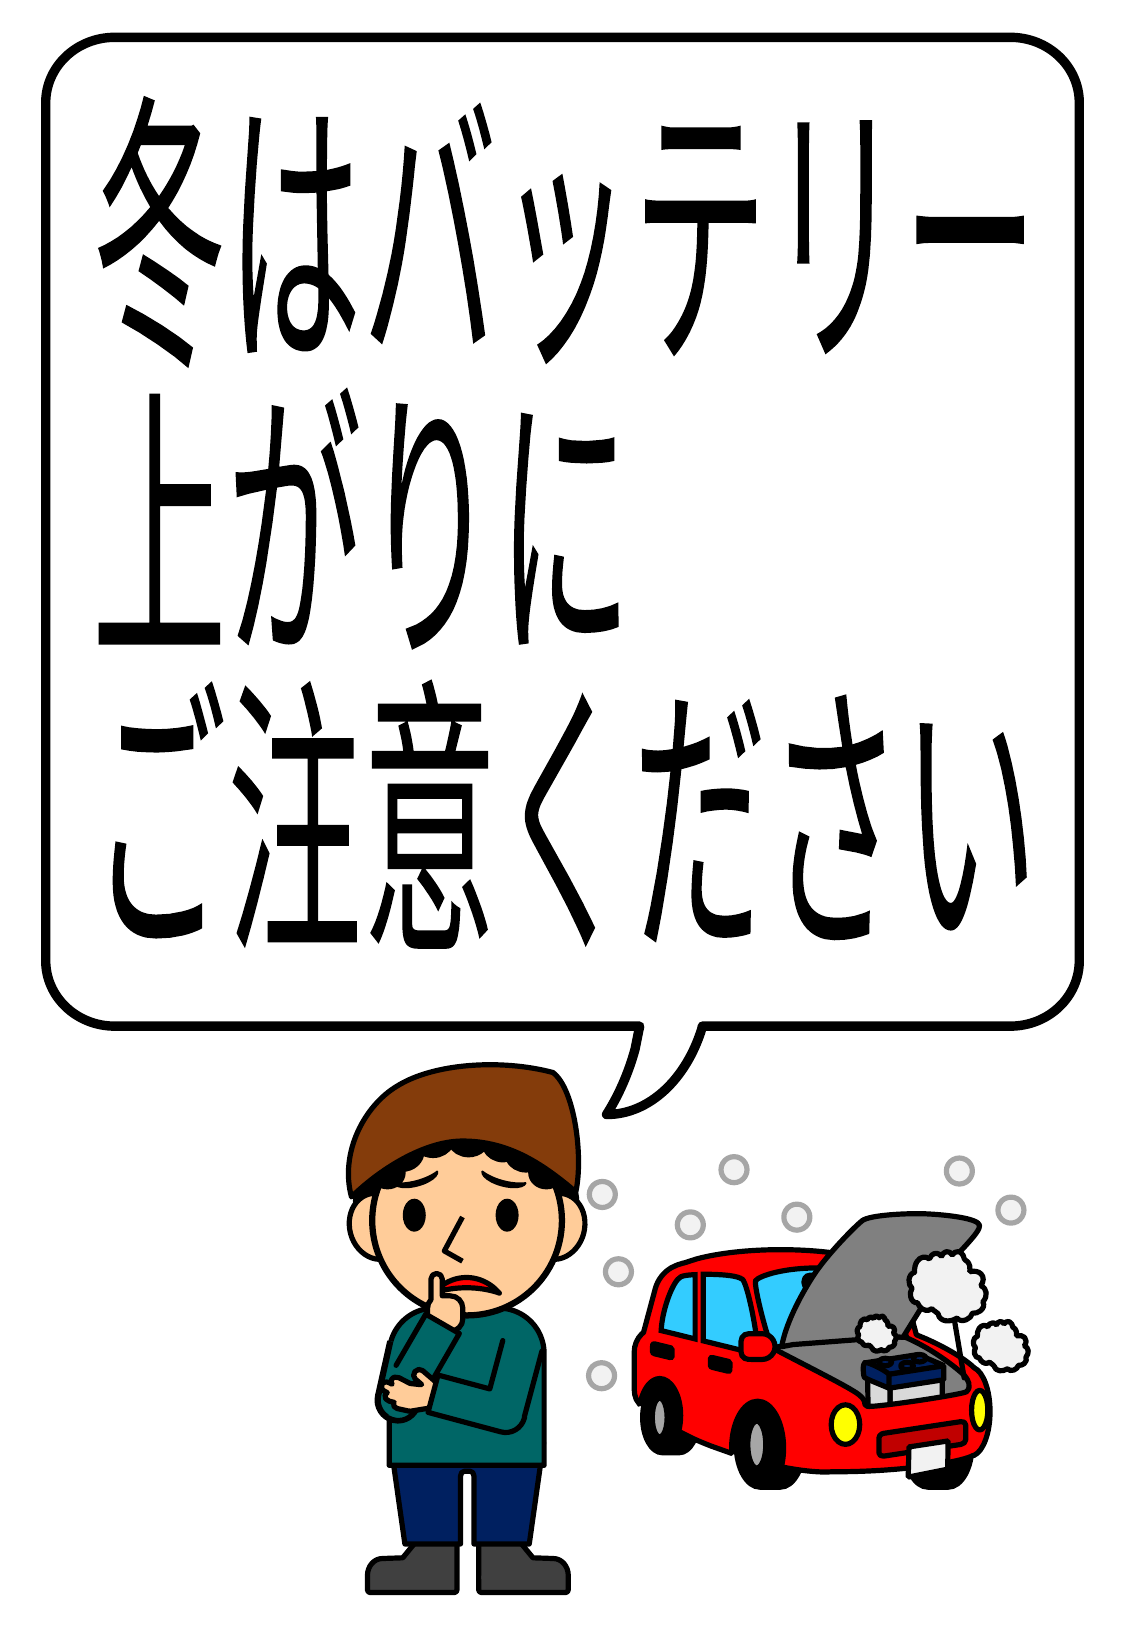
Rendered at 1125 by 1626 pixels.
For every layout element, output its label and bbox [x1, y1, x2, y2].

text_box [348, 1064, 585, 1593]
text_box [588, 1156, 1029, 1488]
text_box [45, 37, 1080, 1115]
